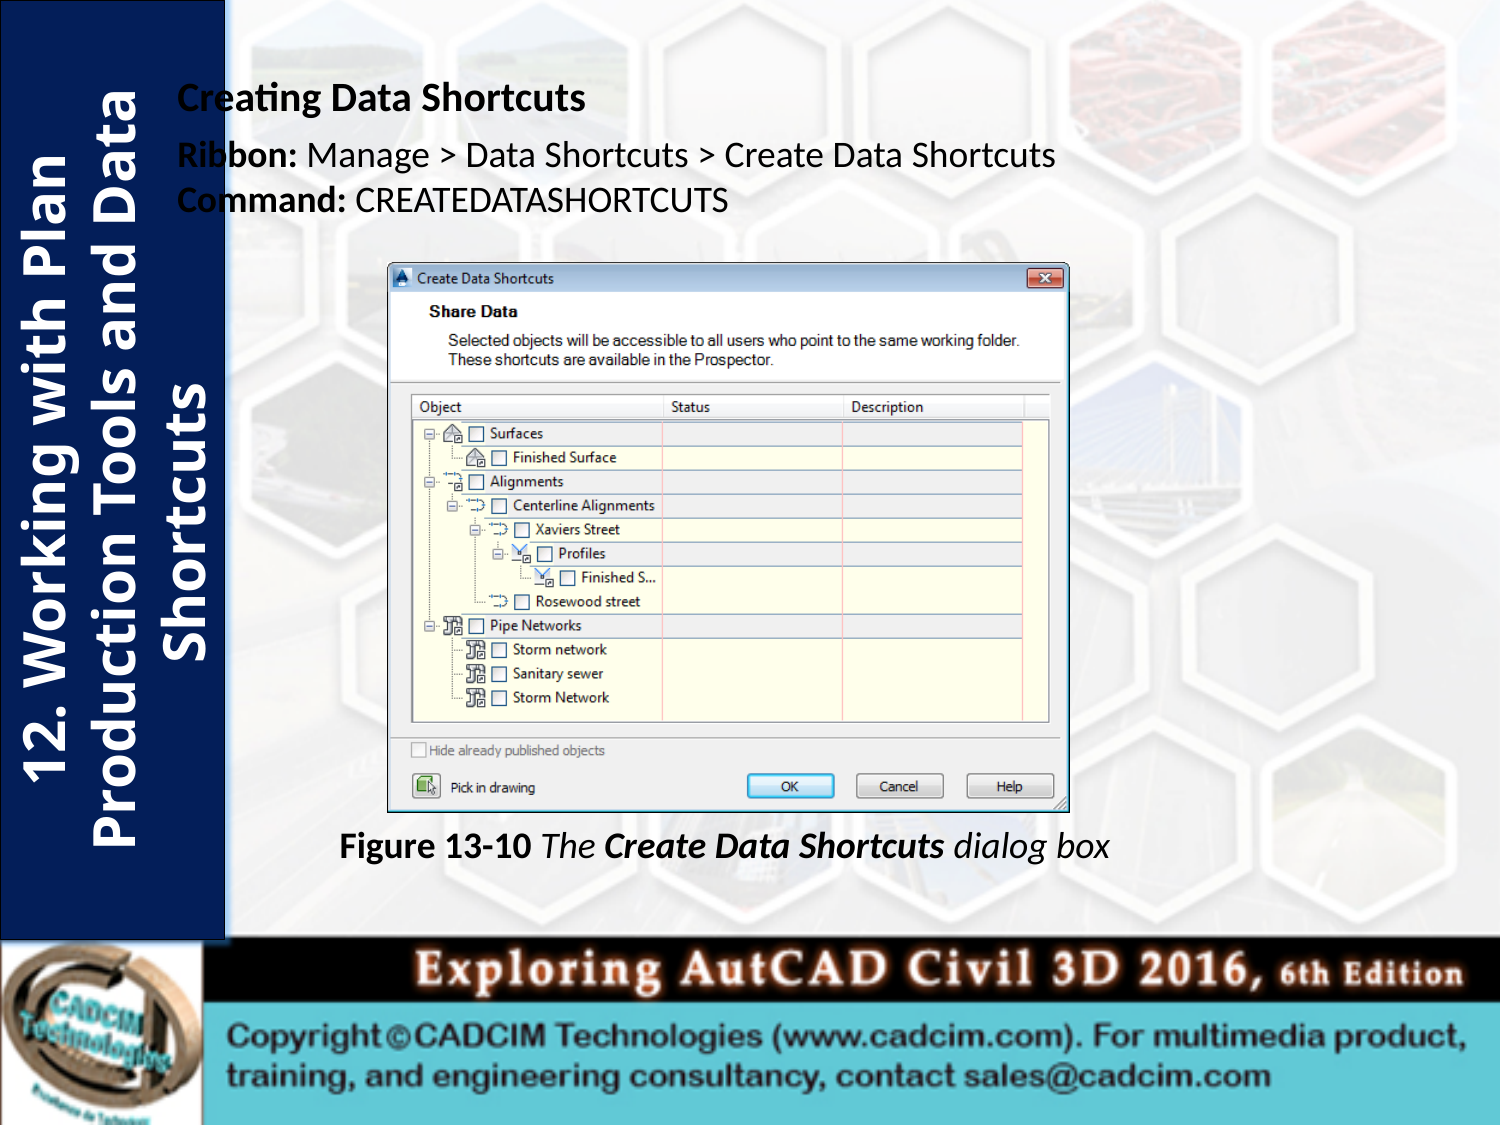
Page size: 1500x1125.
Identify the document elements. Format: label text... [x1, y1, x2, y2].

text_box Figure 13-10 The Create Data Shortcuts dialog box [324, 813, 1138, 874]
picture [0, 0, 1500, 1125]
text_box Creating Data Shortcuts [162, 62, 913, 123]
text_box Ribbon: Manage > Data Shortcuts > Create Data Shortcuts Command: CREATEDATASHORTCUTS [162, 123, 1113, 228]
